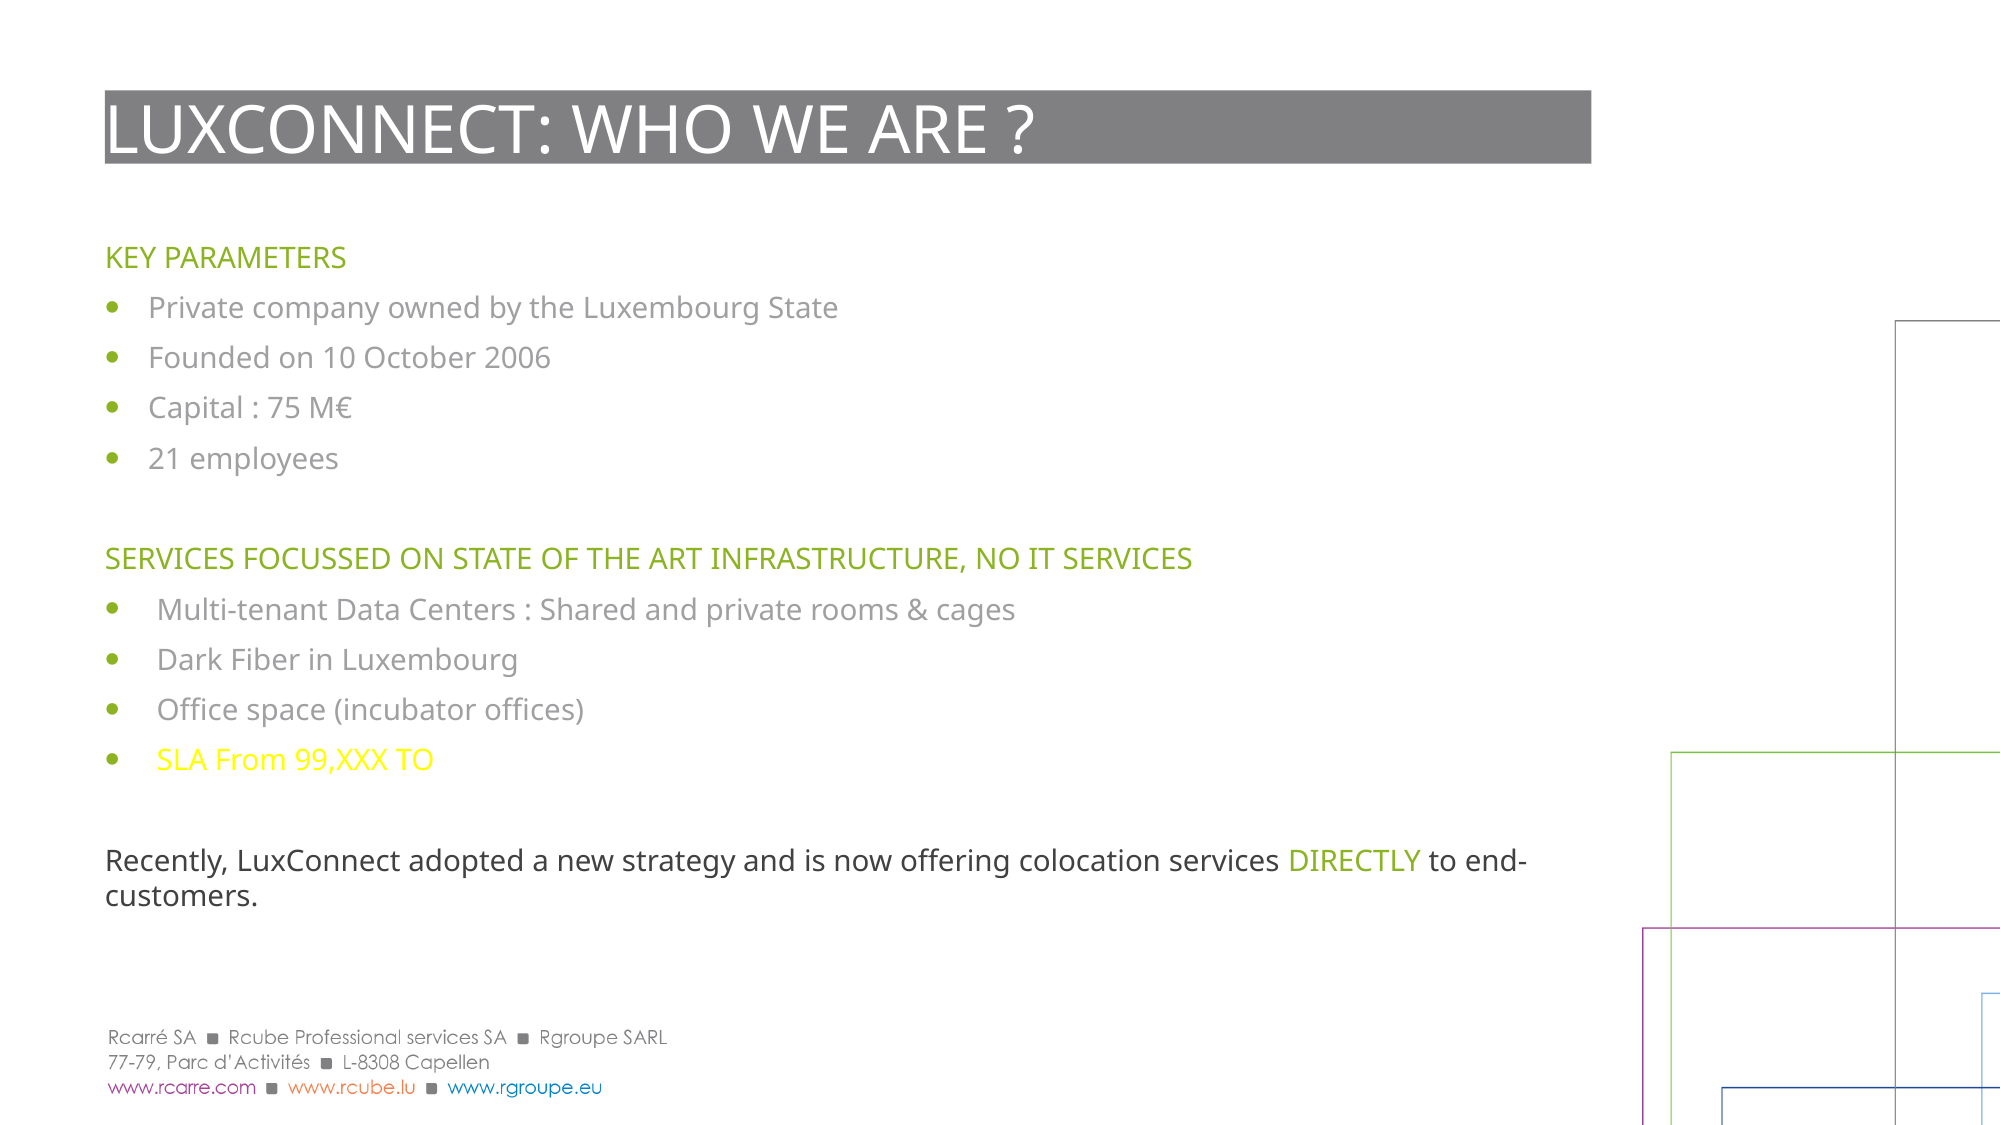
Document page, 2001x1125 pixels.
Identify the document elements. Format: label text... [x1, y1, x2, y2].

title LUXCONNECT: WHO WE ARE ? [104, 90, 1592, 164]
picture [1642, 320, 2000, 1125]
list KEY PARAMETERS Private company owned by the Luxembourg State Founded on 10 October 2006 Capital : 75 M€ 21 employees SERVICES FOCUSSED ON STATE OF THE ART INFRASTRUCTURE, NO IT SERVICES Multi-tenant Data Centers : Shared and private rooms & cages Dark Fiber in Luxembourg Office space (incubator offices) SLA From 99,XXX TO Recently, LuxConnect adopted a new strategy and is now offering colocation services DIRECTLY to end-customers. [104, 238, 1592, 917]
picture [104, 1024, 671, 1106]
